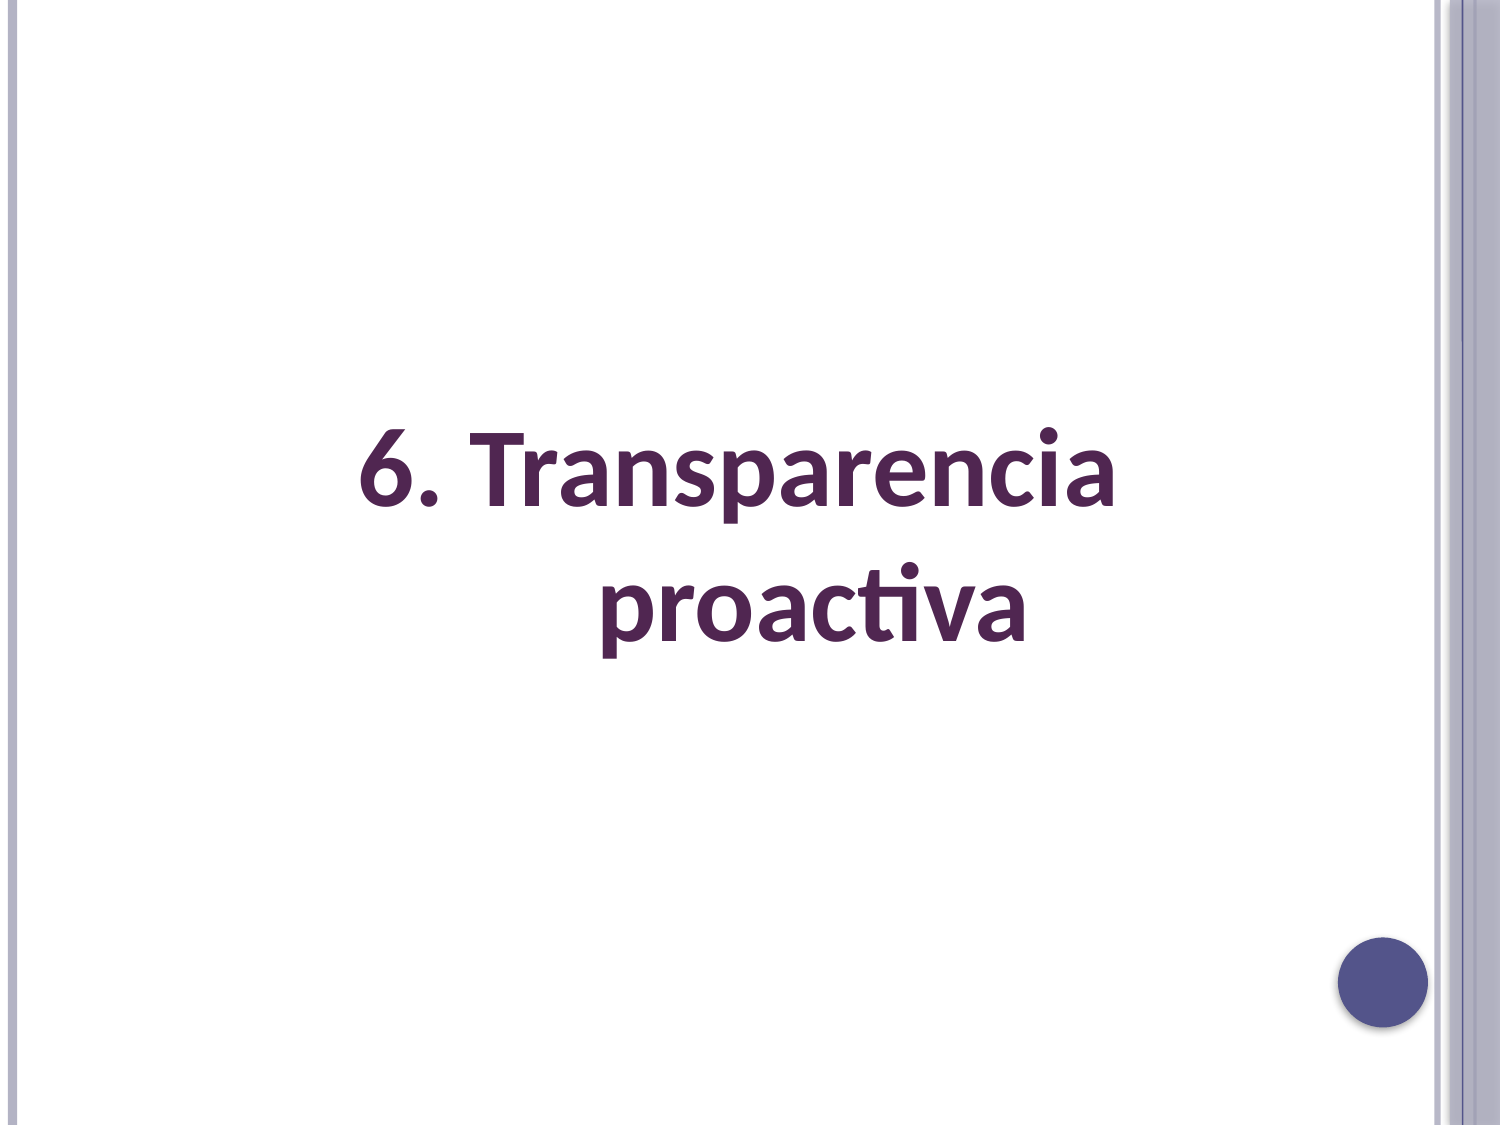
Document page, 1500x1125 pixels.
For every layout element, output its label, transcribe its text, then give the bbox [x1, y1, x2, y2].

text_box 6. Transparencia proactiva [210, 386, 1266, 672]
